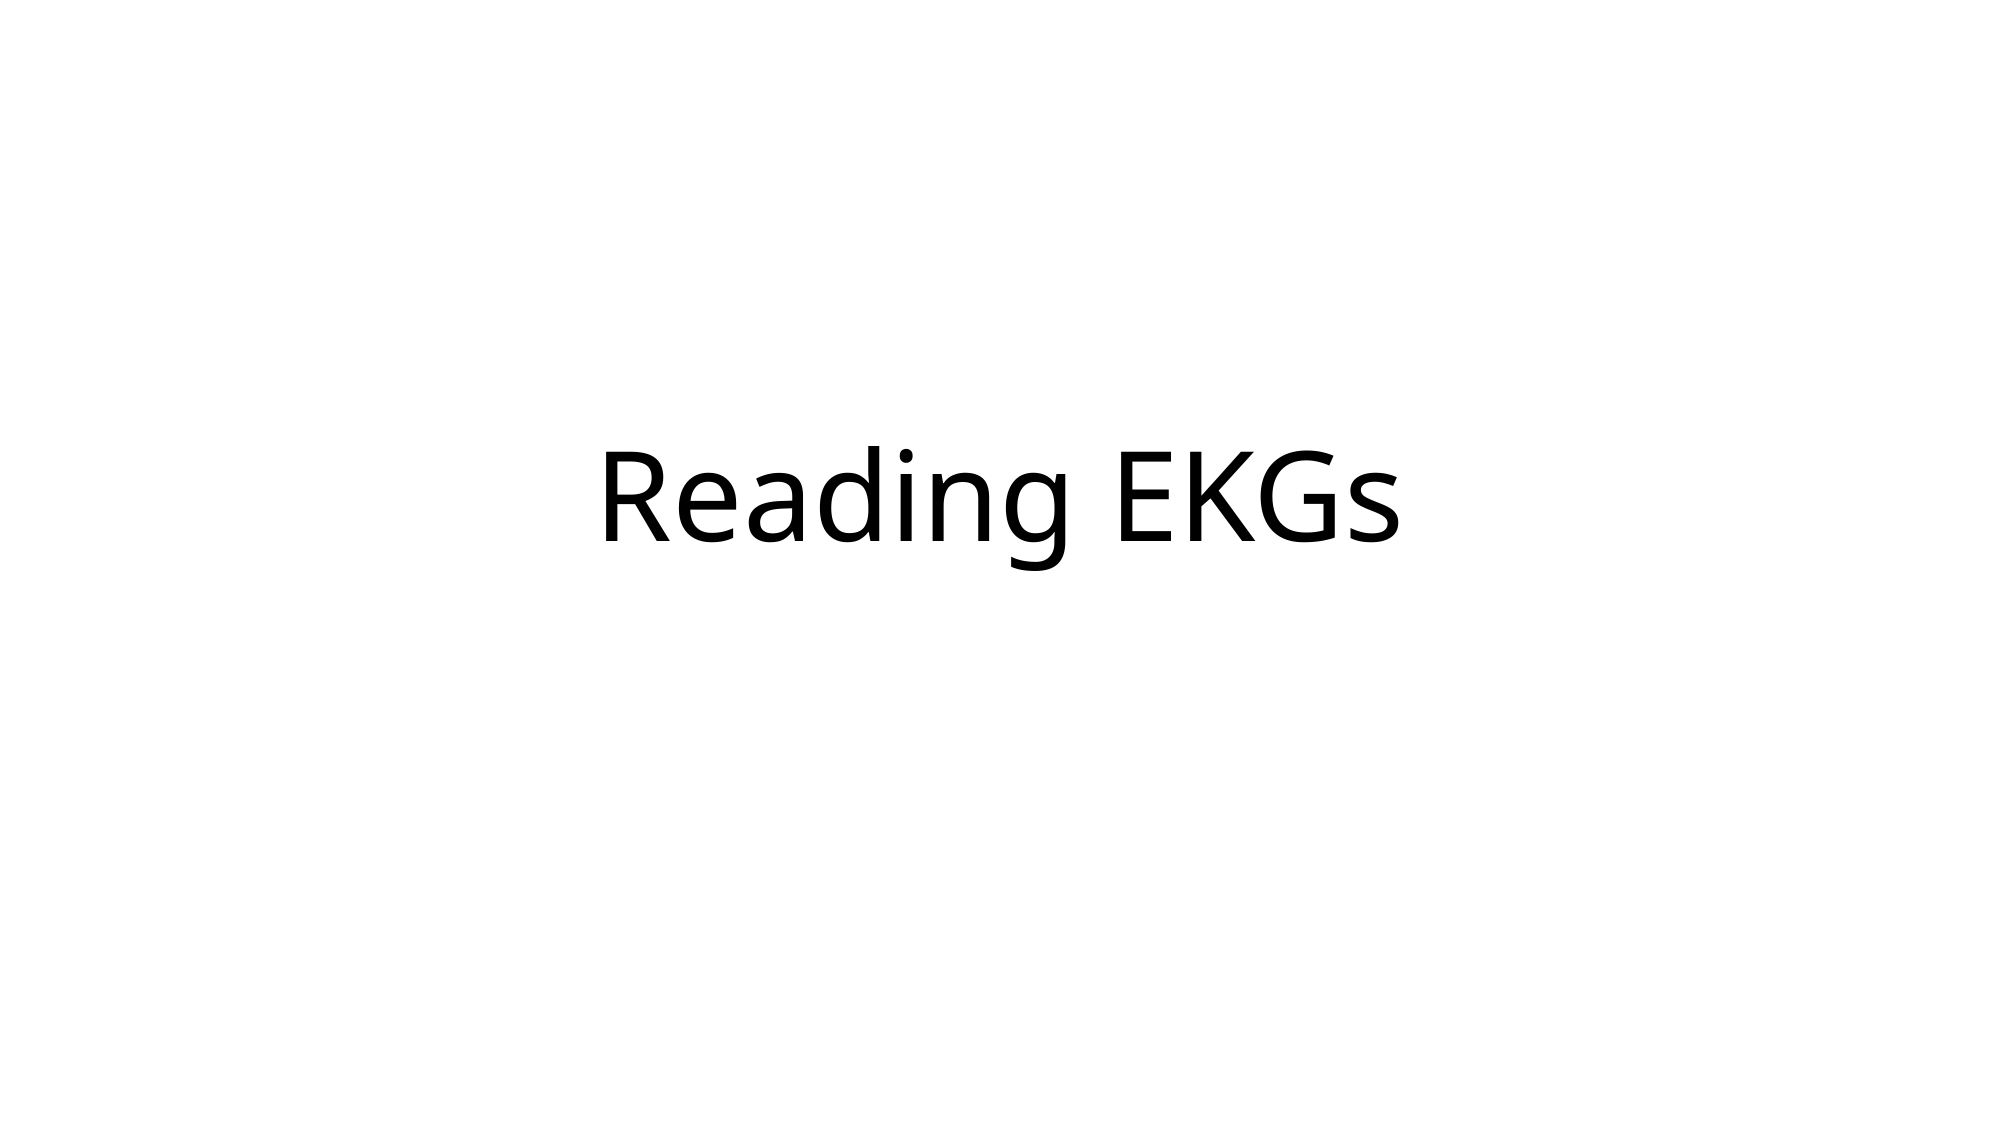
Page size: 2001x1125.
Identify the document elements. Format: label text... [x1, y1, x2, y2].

title Reading EKGs [249, 184, 1750, 576]
